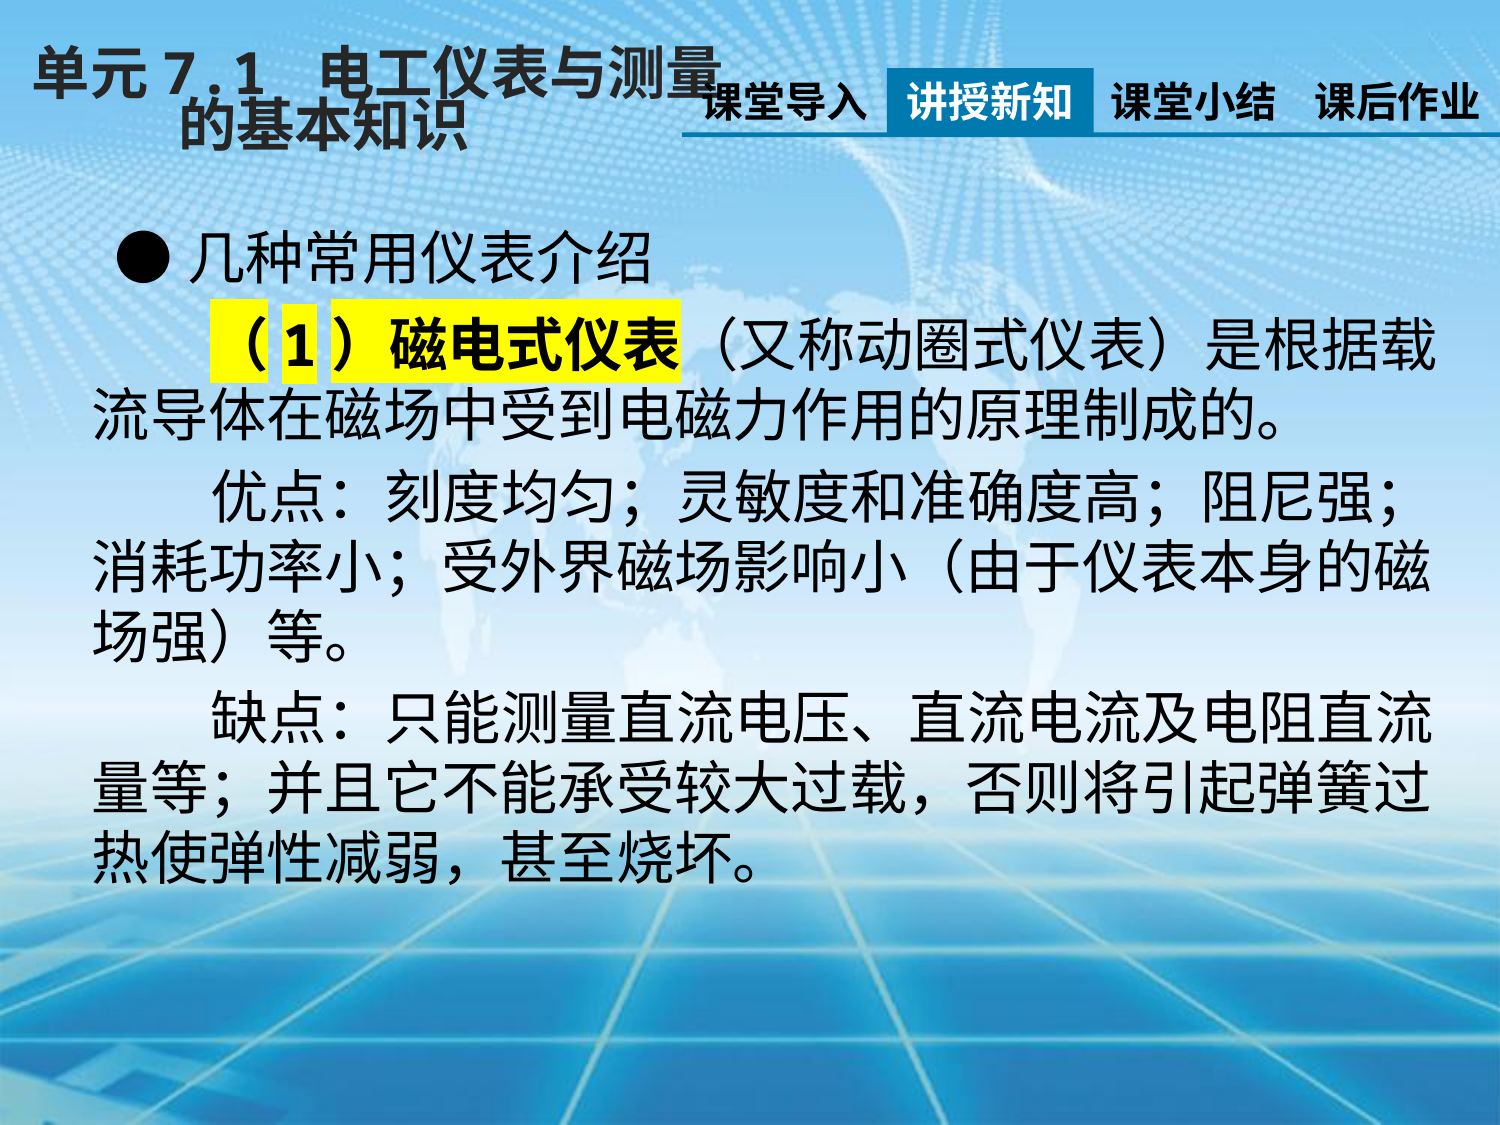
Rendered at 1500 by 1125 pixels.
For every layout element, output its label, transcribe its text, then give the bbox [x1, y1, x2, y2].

text_box ●几种常用仪表介绍 [100, 214, 851, 299]
text_box （1）磁电式仪表（又称动圈式仪表）是根据载流导体在磁场中受到电磁力作用的原理制成的。 优点：刻度均匀；灵敏度和准确度高；阻尼强；消耗功率小；受外界磁场影响小（由于仪表本身的磁场强）等。 缺点：只能测量直流电压、直流电流及电阻直流量等；并且它不能承受较大过载，否则将引起弹簧过热使弹性减弱，甚至烧坏。 [76, 300, 1464, 1022]
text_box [16, 46, 1500, 168]
picture [0, 0, 1500, 1125]
